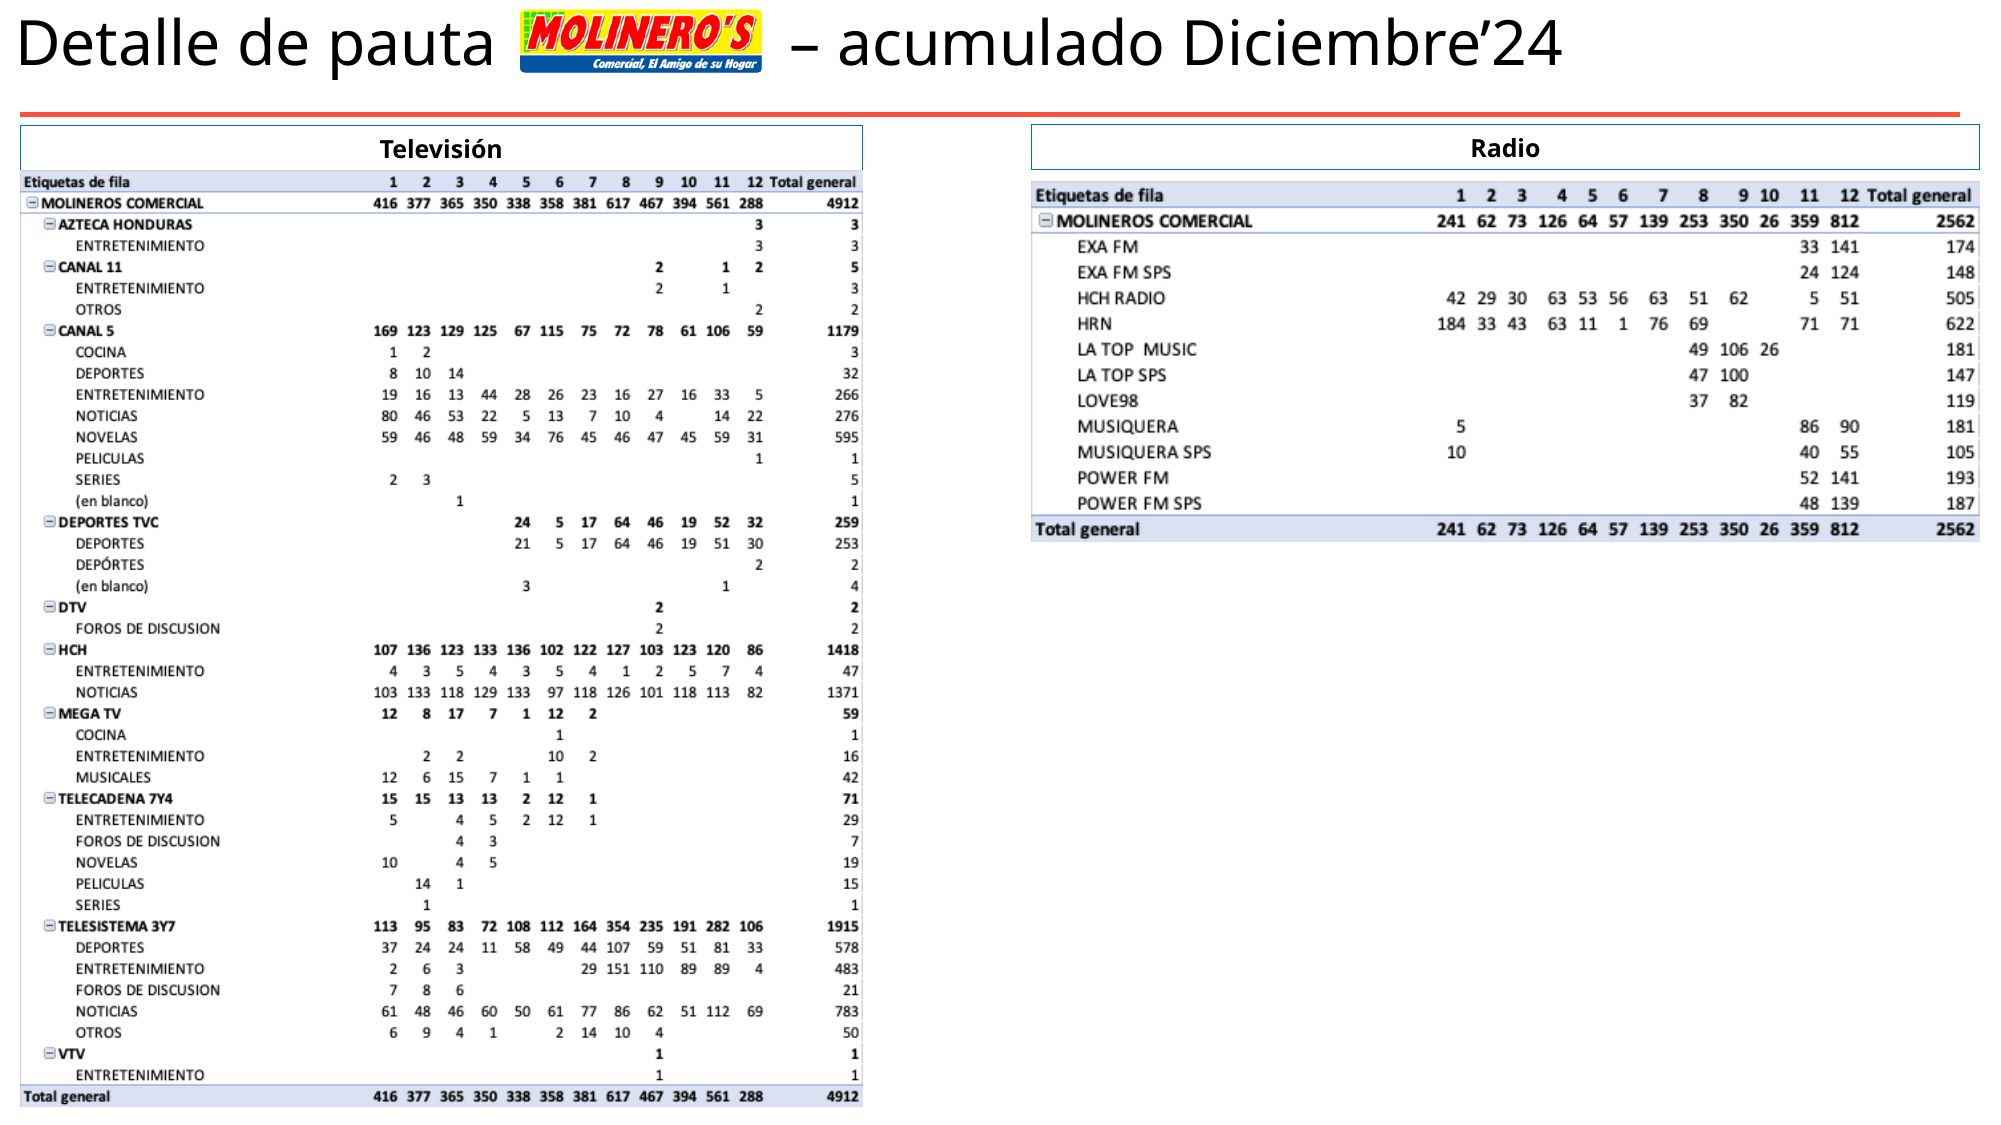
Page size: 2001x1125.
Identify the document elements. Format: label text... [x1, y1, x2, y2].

picture [520, 0, 762, 81]
picture [1031, 181, 1980, 543]
text_box Radio [1031, 124, 1980, 170]
text_box Detalle de pauta – acumulado Diciembre’24 [0, 0, 2000, 92]
picture [20, 170, 863, 1107]
text_box Televisión [20, 125, 863, 170]
